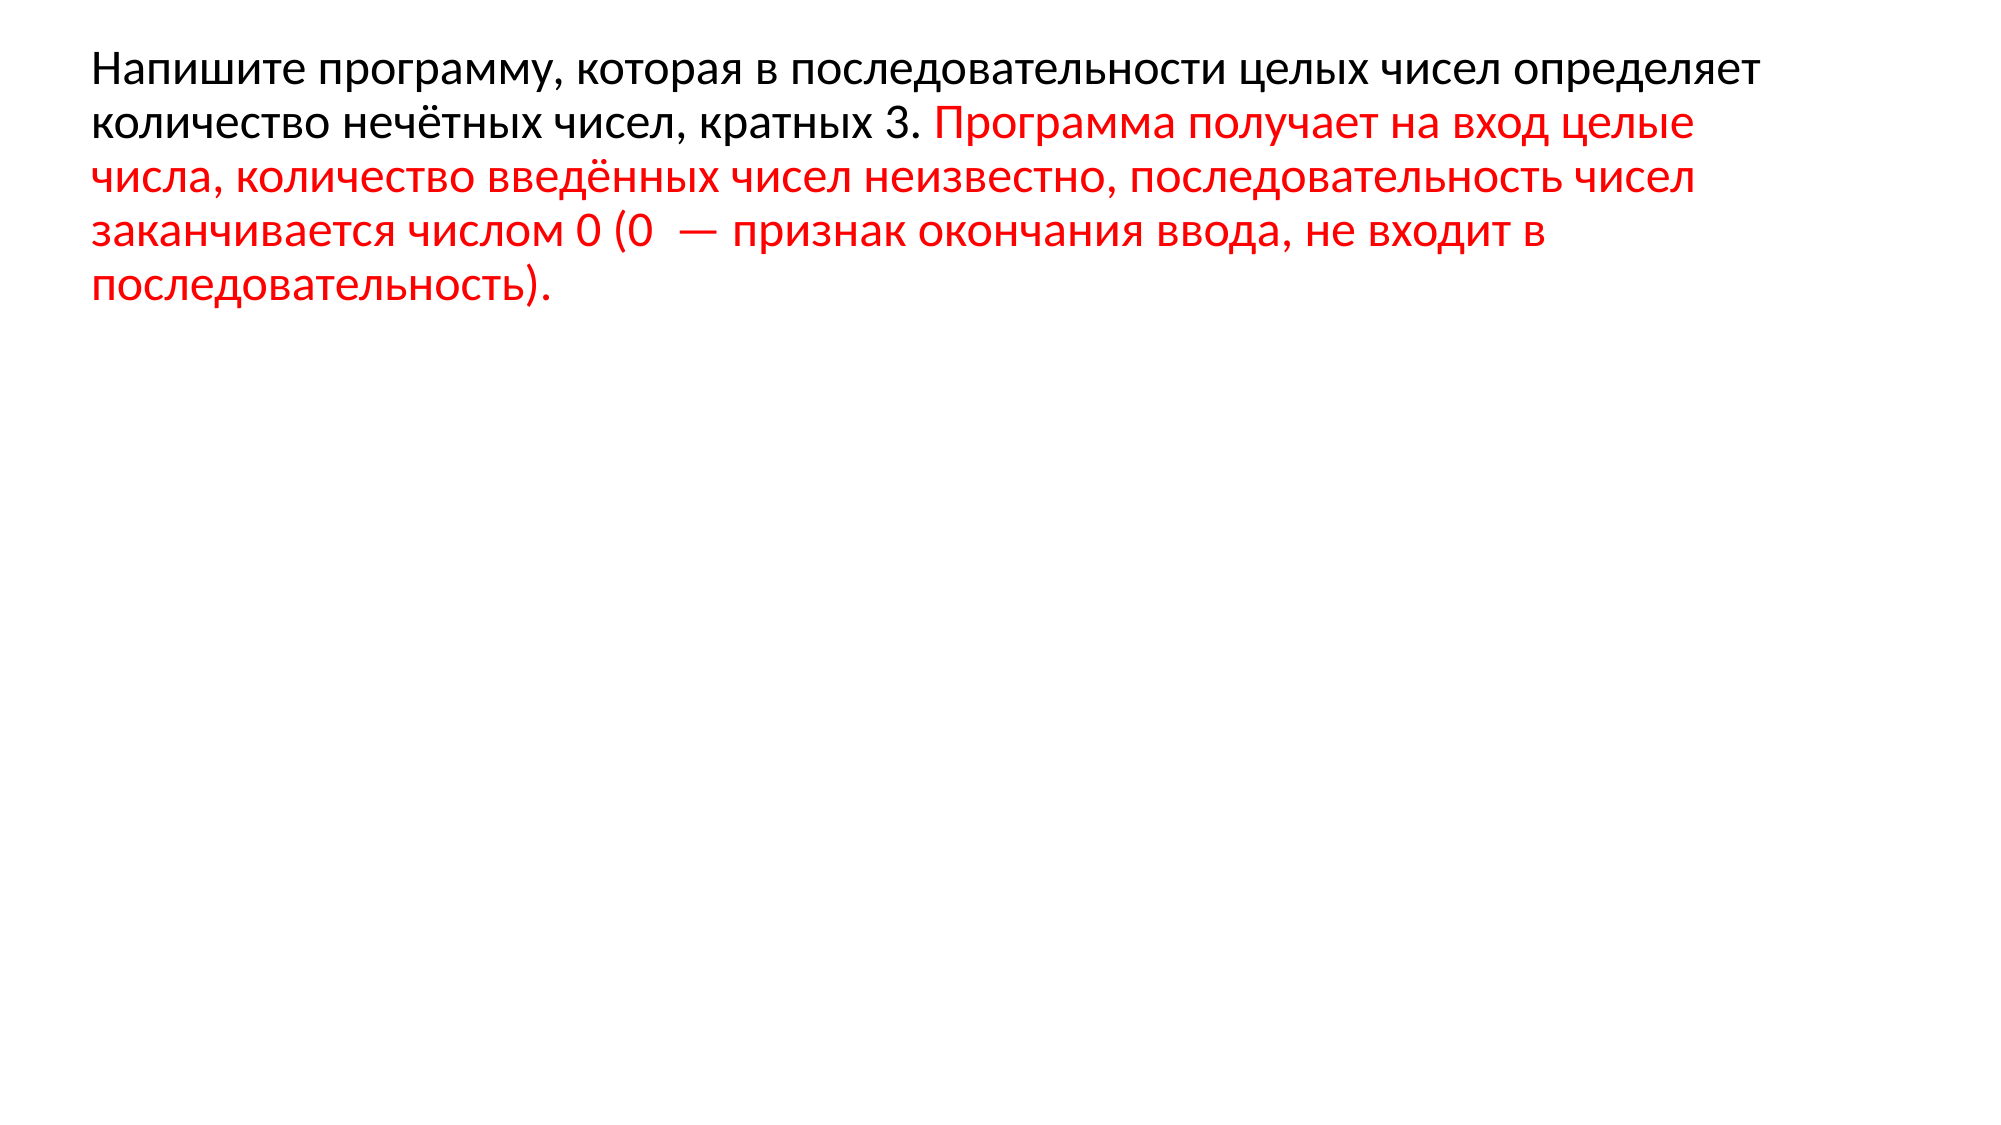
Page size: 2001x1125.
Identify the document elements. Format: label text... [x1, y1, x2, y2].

list Напишите программу, которая в последовательности целых чисел определяет количество нечётных чисел, кратных 3. Программа получает на вход целые числа, количество введённых чисел неизвестно, последовательность чисел заканчивается числом 0 (0 — признак окончания ввода, не входит в последовательность). [76, 33, 1801, 748]
